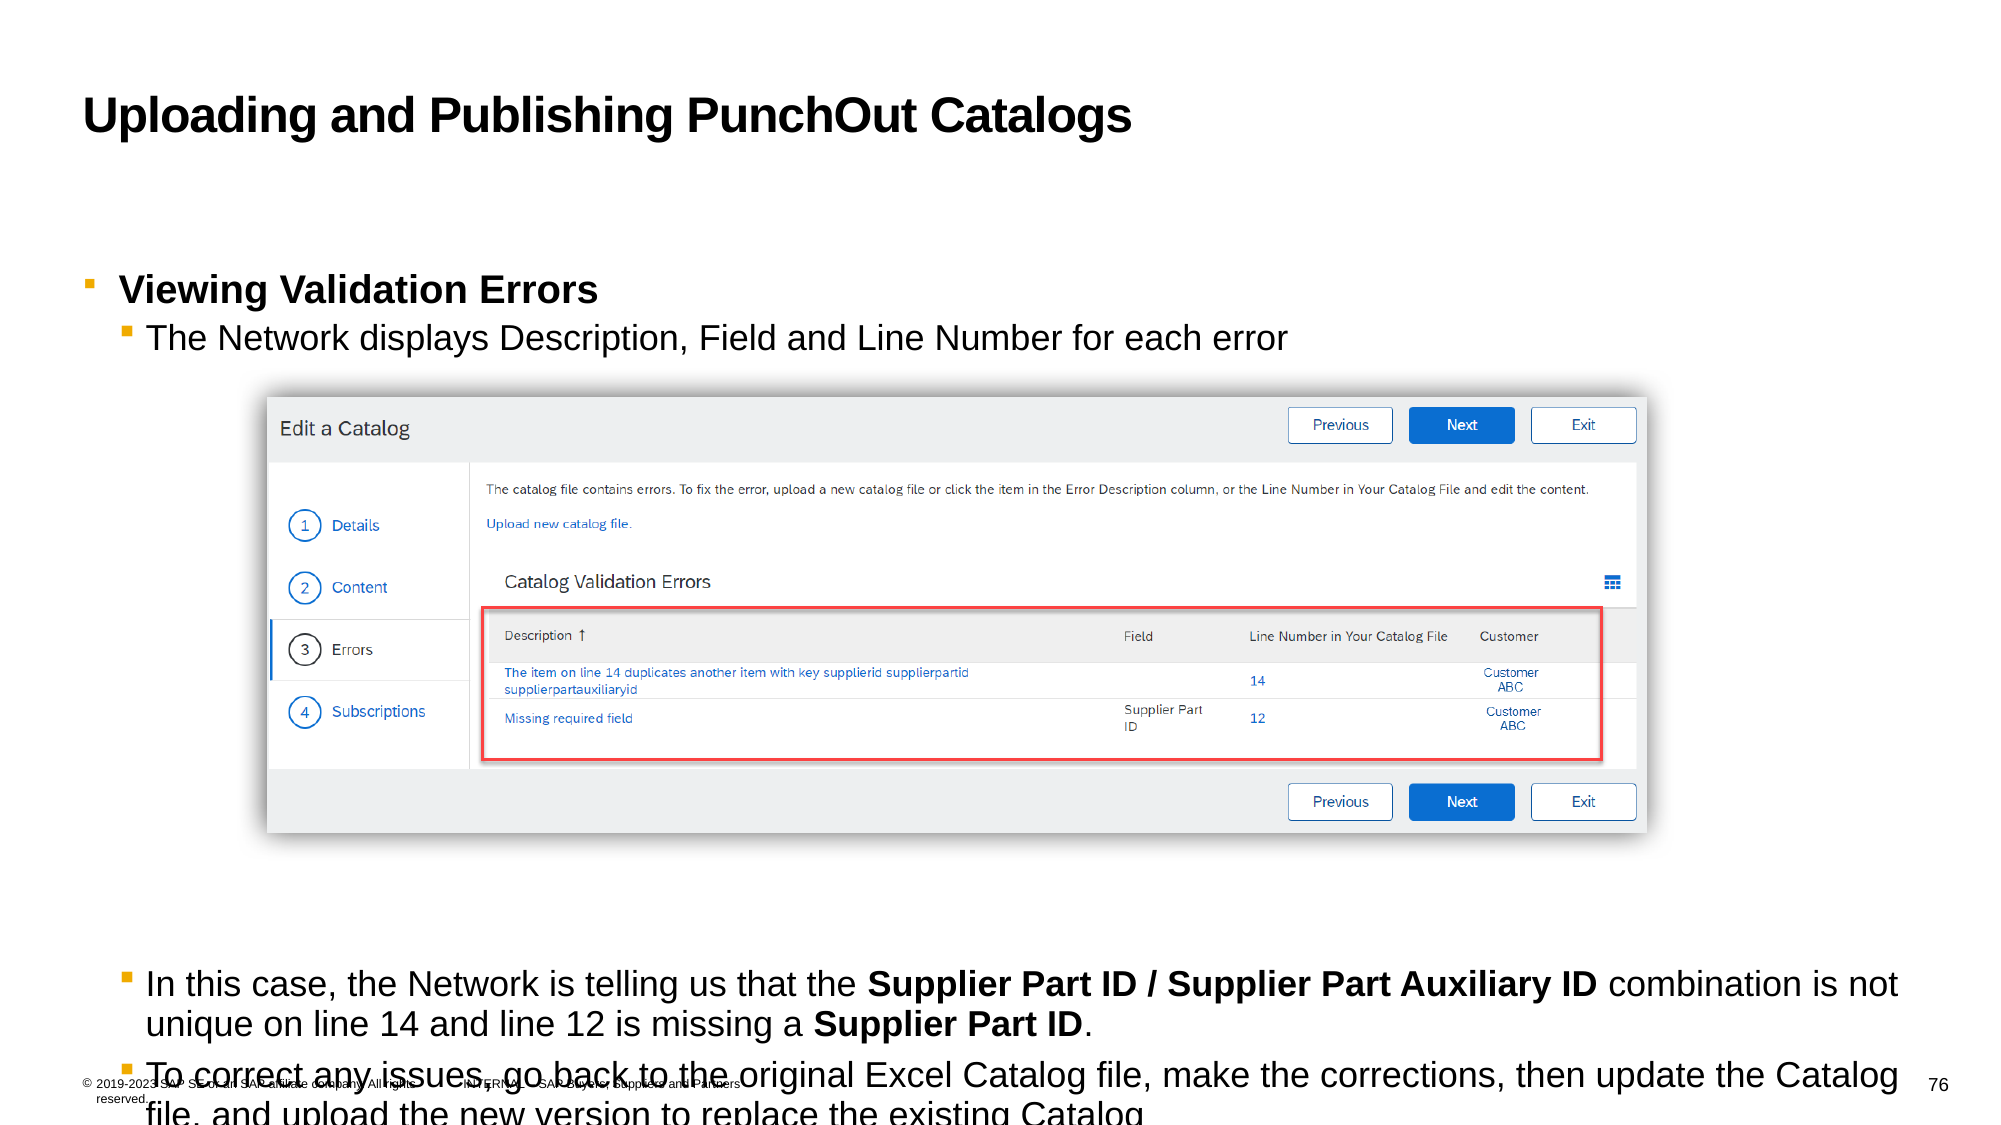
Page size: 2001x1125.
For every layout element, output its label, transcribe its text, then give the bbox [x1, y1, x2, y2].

title Uploading and Publishing PunchOut Catalogs [82, 82, 1918, 144]
list Viewing Validation Errors The Network displays Description, Field and Line Number for each error In this case, the Network is telling us that the Supplier Part ID / Supplier Part Auxiliary ID combination is not unique on line 14 and line 12 is missing a Supplier Part ID. To correct any issues, go back to the original Excel Catalog file, make the corrections, then update the Catalog file, and upload the new version to replace the existing Catalog [82, 265, 1918, 1125]
picture [266, 397, 1647, 834]
